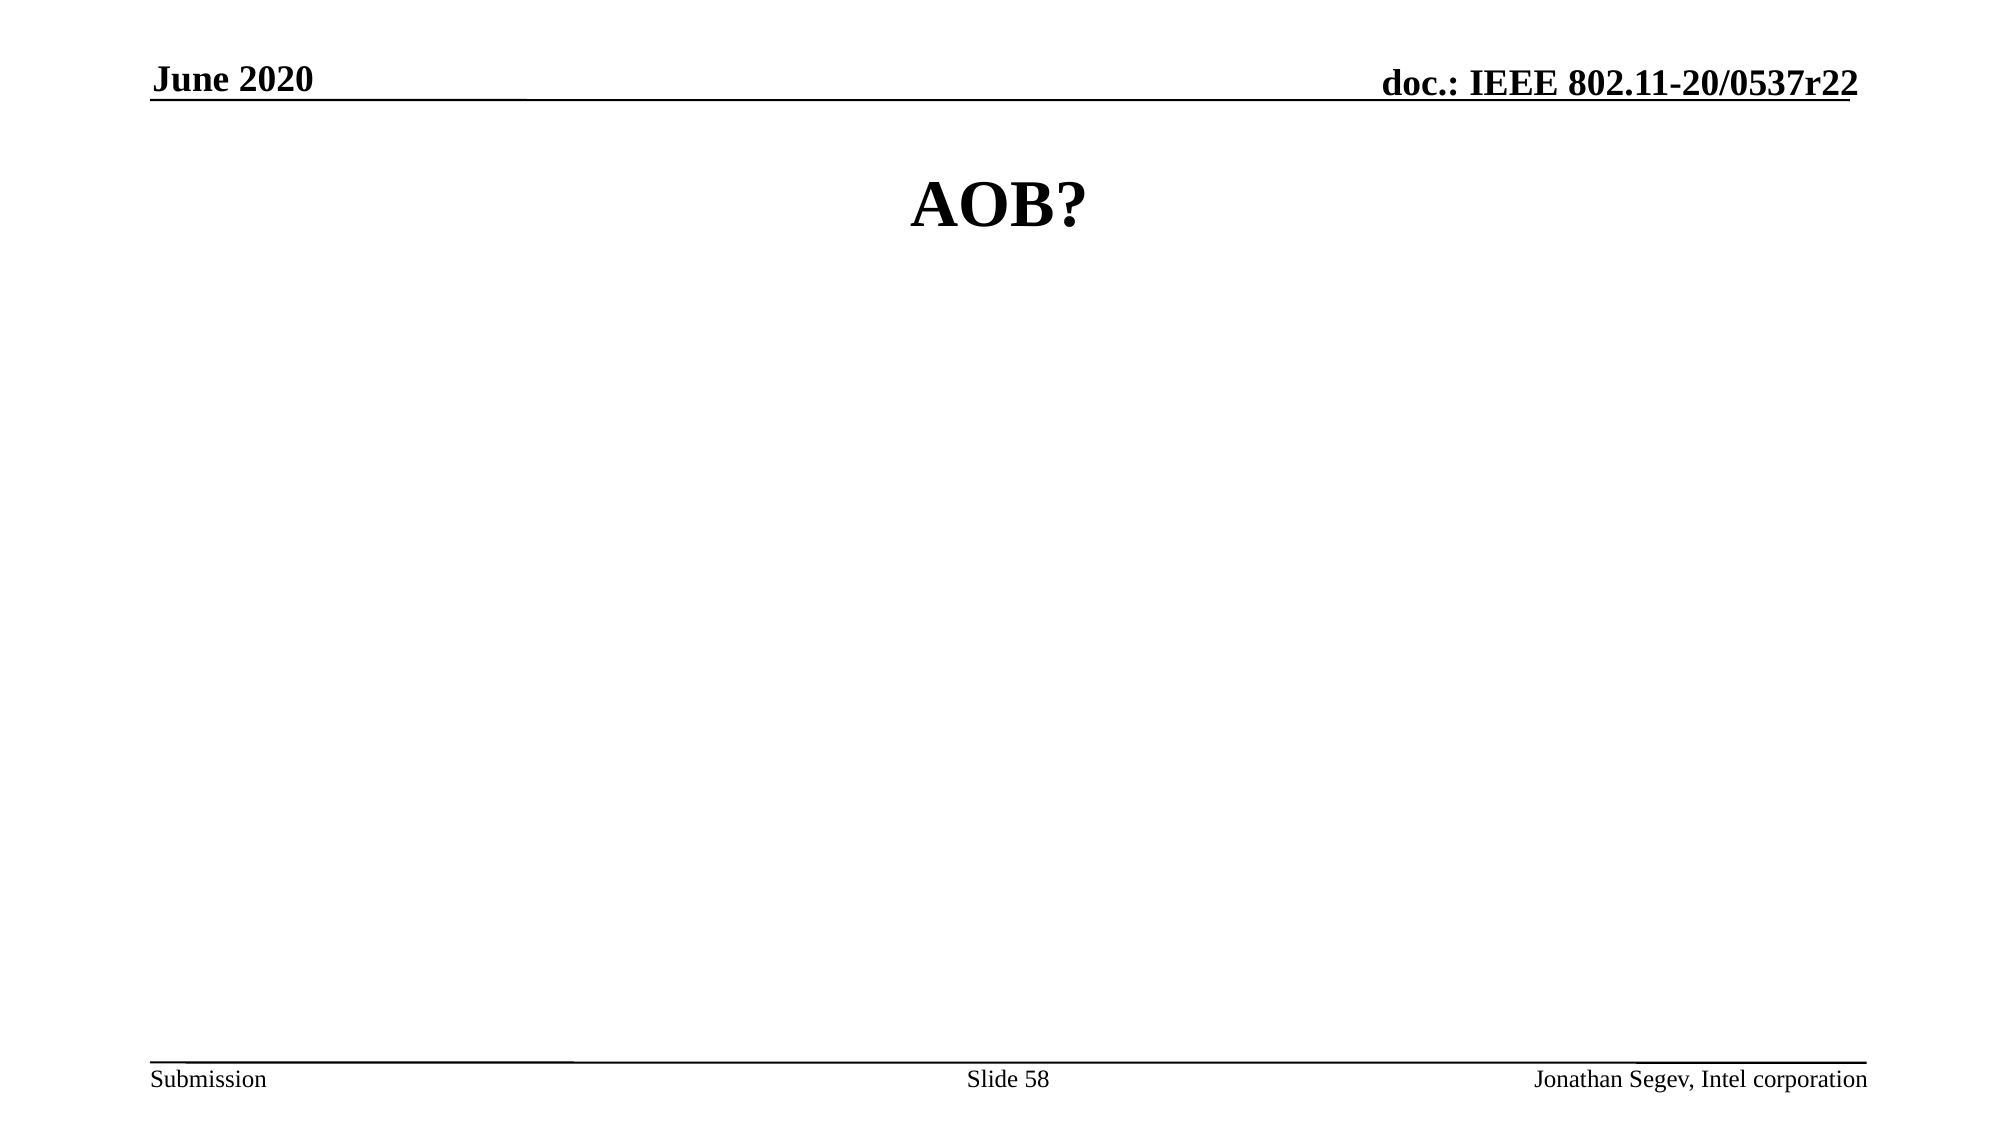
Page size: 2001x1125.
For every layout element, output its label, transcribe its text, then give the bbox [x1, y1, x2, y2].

slide_number Slide 58 [950, 1061, 1067, 1123]
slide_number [152, 54, 563, 100]
footer Jonathan Segev, Intel corporation [1171, 1061, 1869, 1093]
title AOB? [149, 112, 1850, 288]
